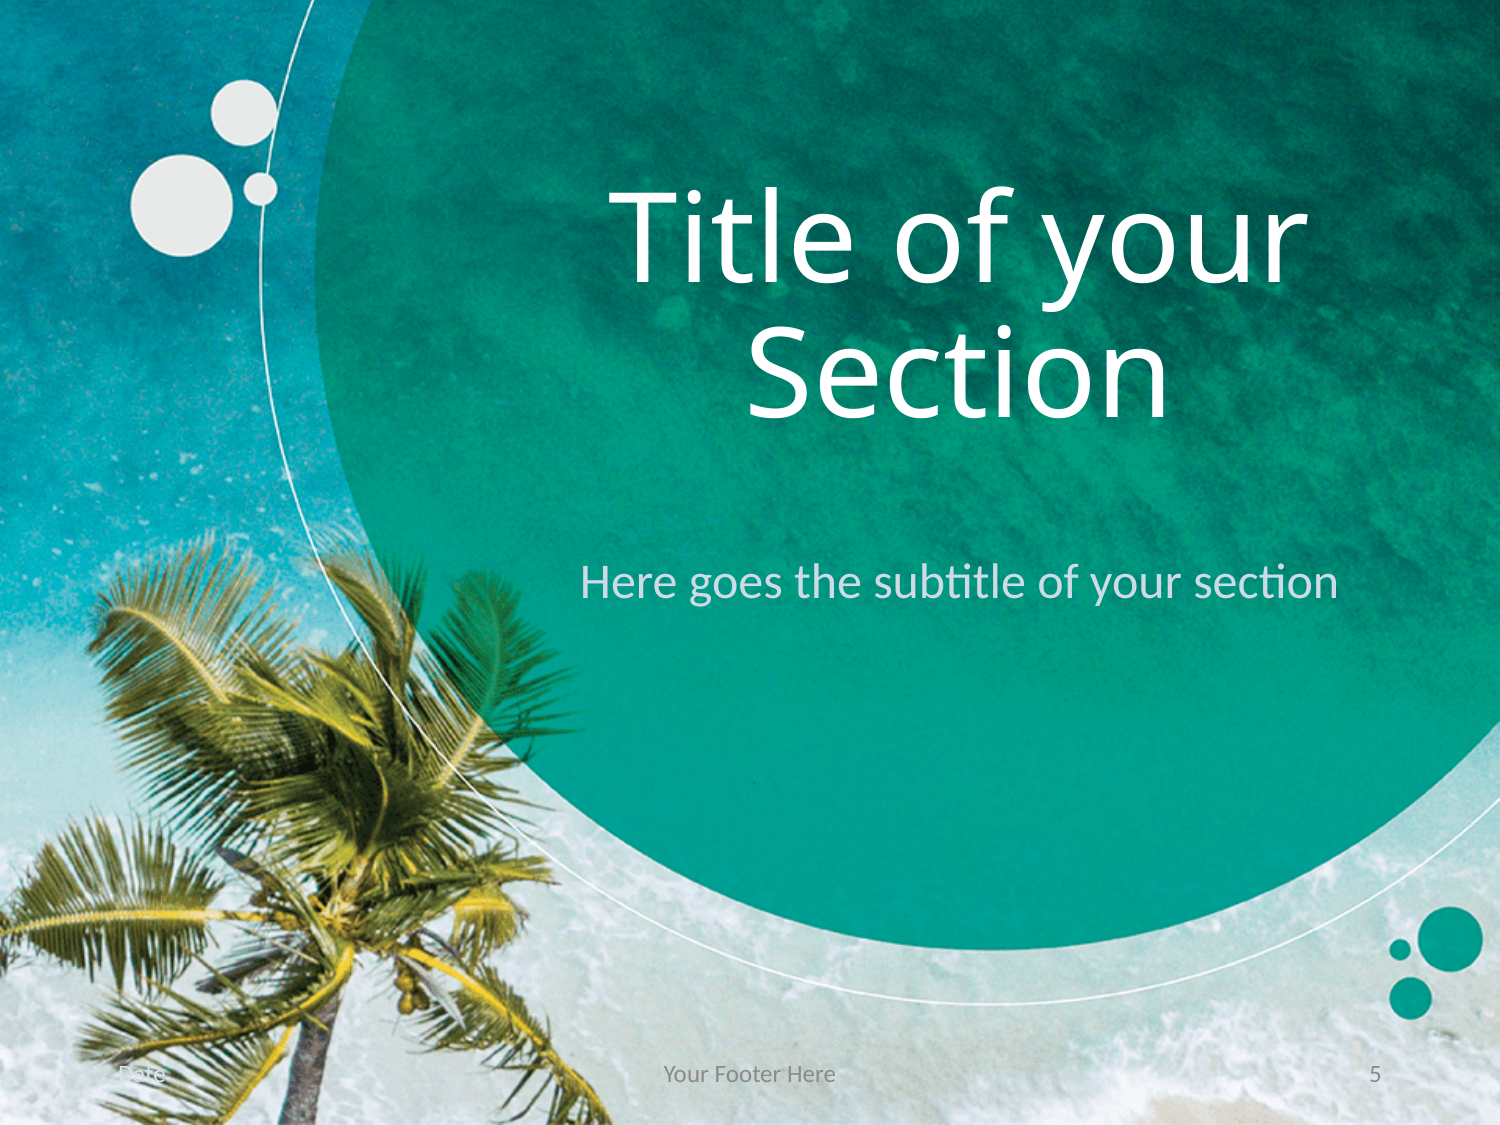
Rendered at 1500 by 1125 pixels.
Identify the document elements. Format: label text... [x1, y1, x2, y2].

slide_number Date [103, 1042, 441, 1103]
title Title of your Section [523, 75, 1397, 543]
footer Your Footer Here [496, 1042, 1004, 1103]
list Here goes the subtitle of your section [523, 547, 1397, 794]
picture [0, 0, 1500, 1125]
slide_number 5 [1059, 1042, 1397, 1103]
